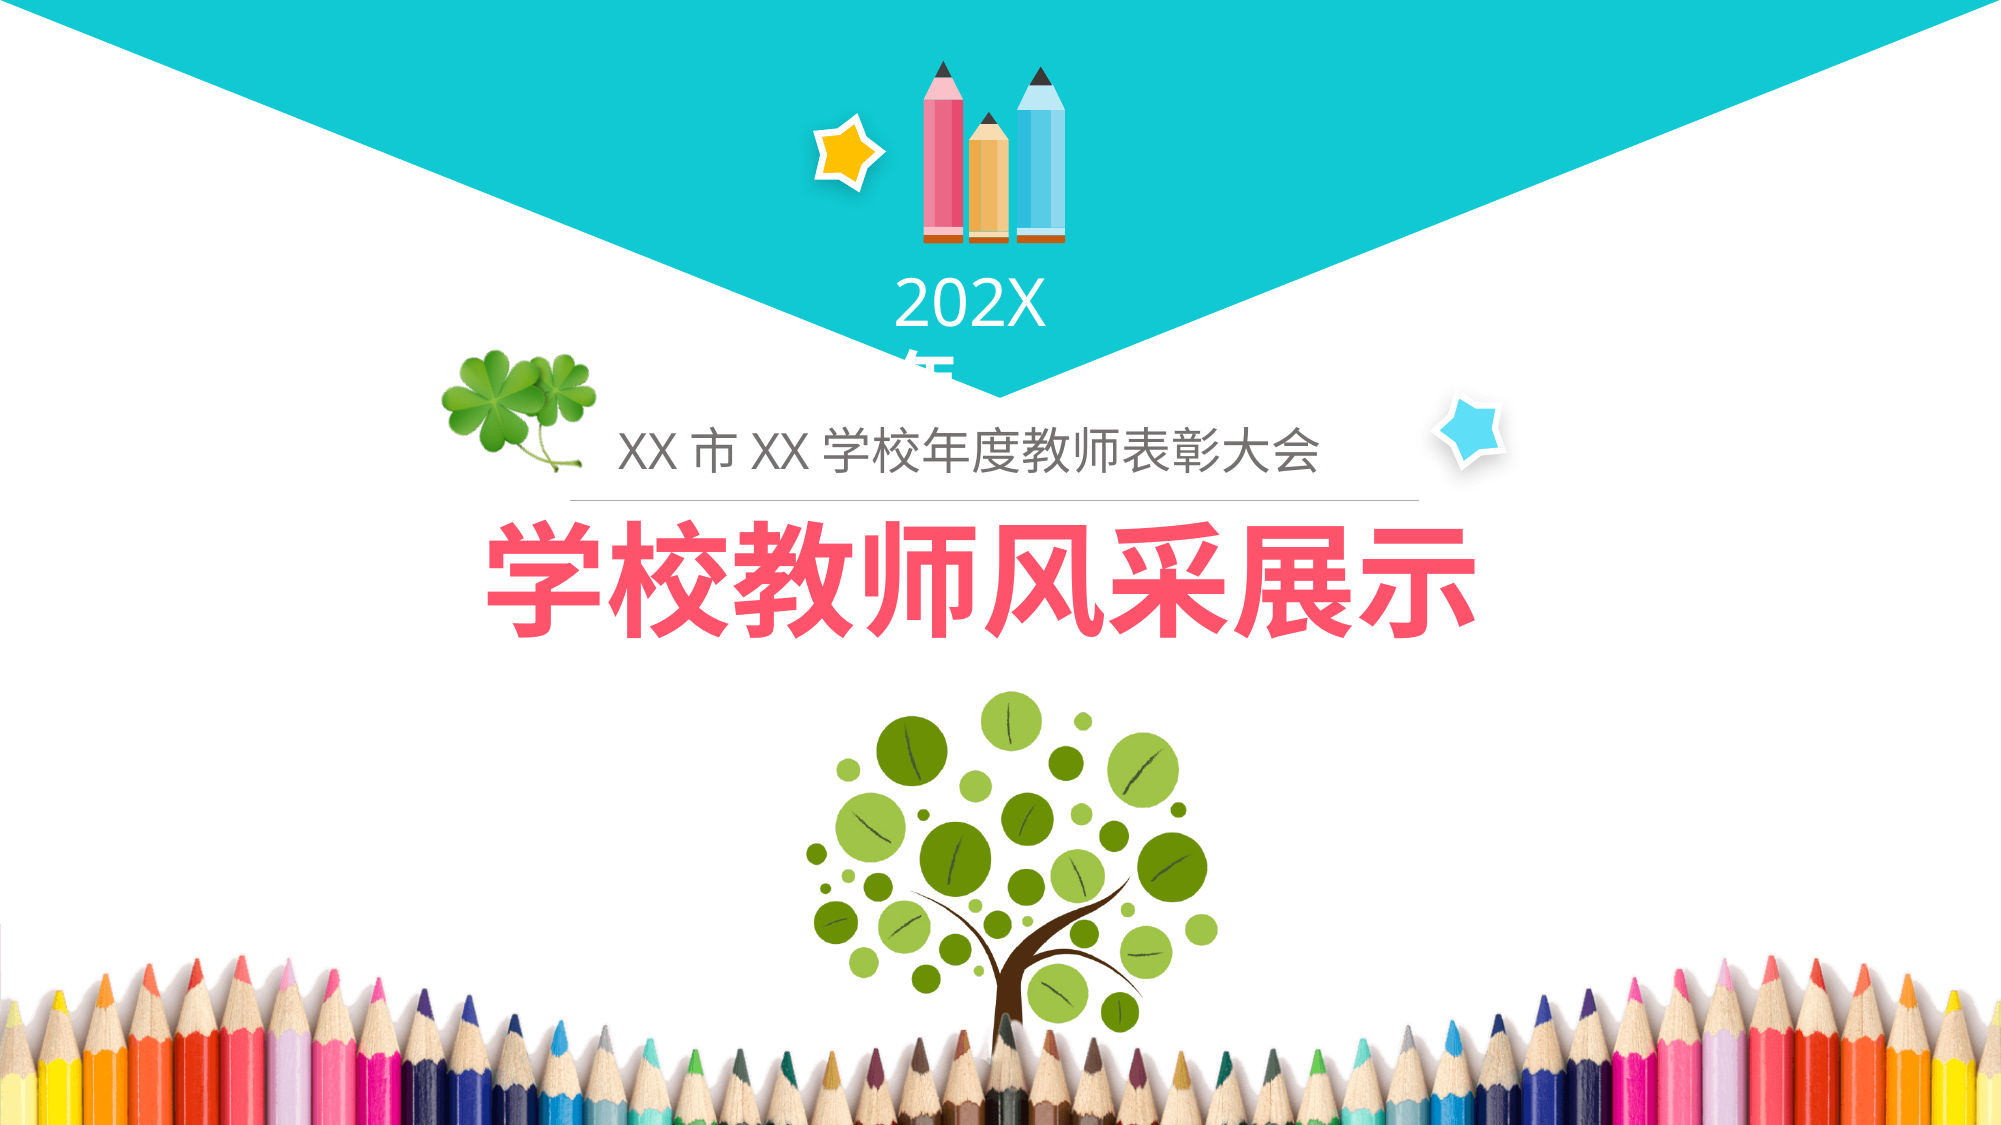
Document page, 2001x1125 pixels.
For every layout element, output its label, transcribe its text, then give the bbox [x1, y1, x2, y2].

text_box [816, 116, 883, 189]
picture [0, 671, 2001, 1125]
picture [407, 292, 649, 530]
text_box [878, 242, 1111, 420]
text_box [0, 0, 2000, 355]
text_box [1433, 391, 1504, 468]
text_box XX市XX学校年度教师表彰大会 [619, 411, 1409, 487]
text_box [923, 60, 1065, 242]
text_box 学校教师风采展示 [466, 494, 1518, 660]
